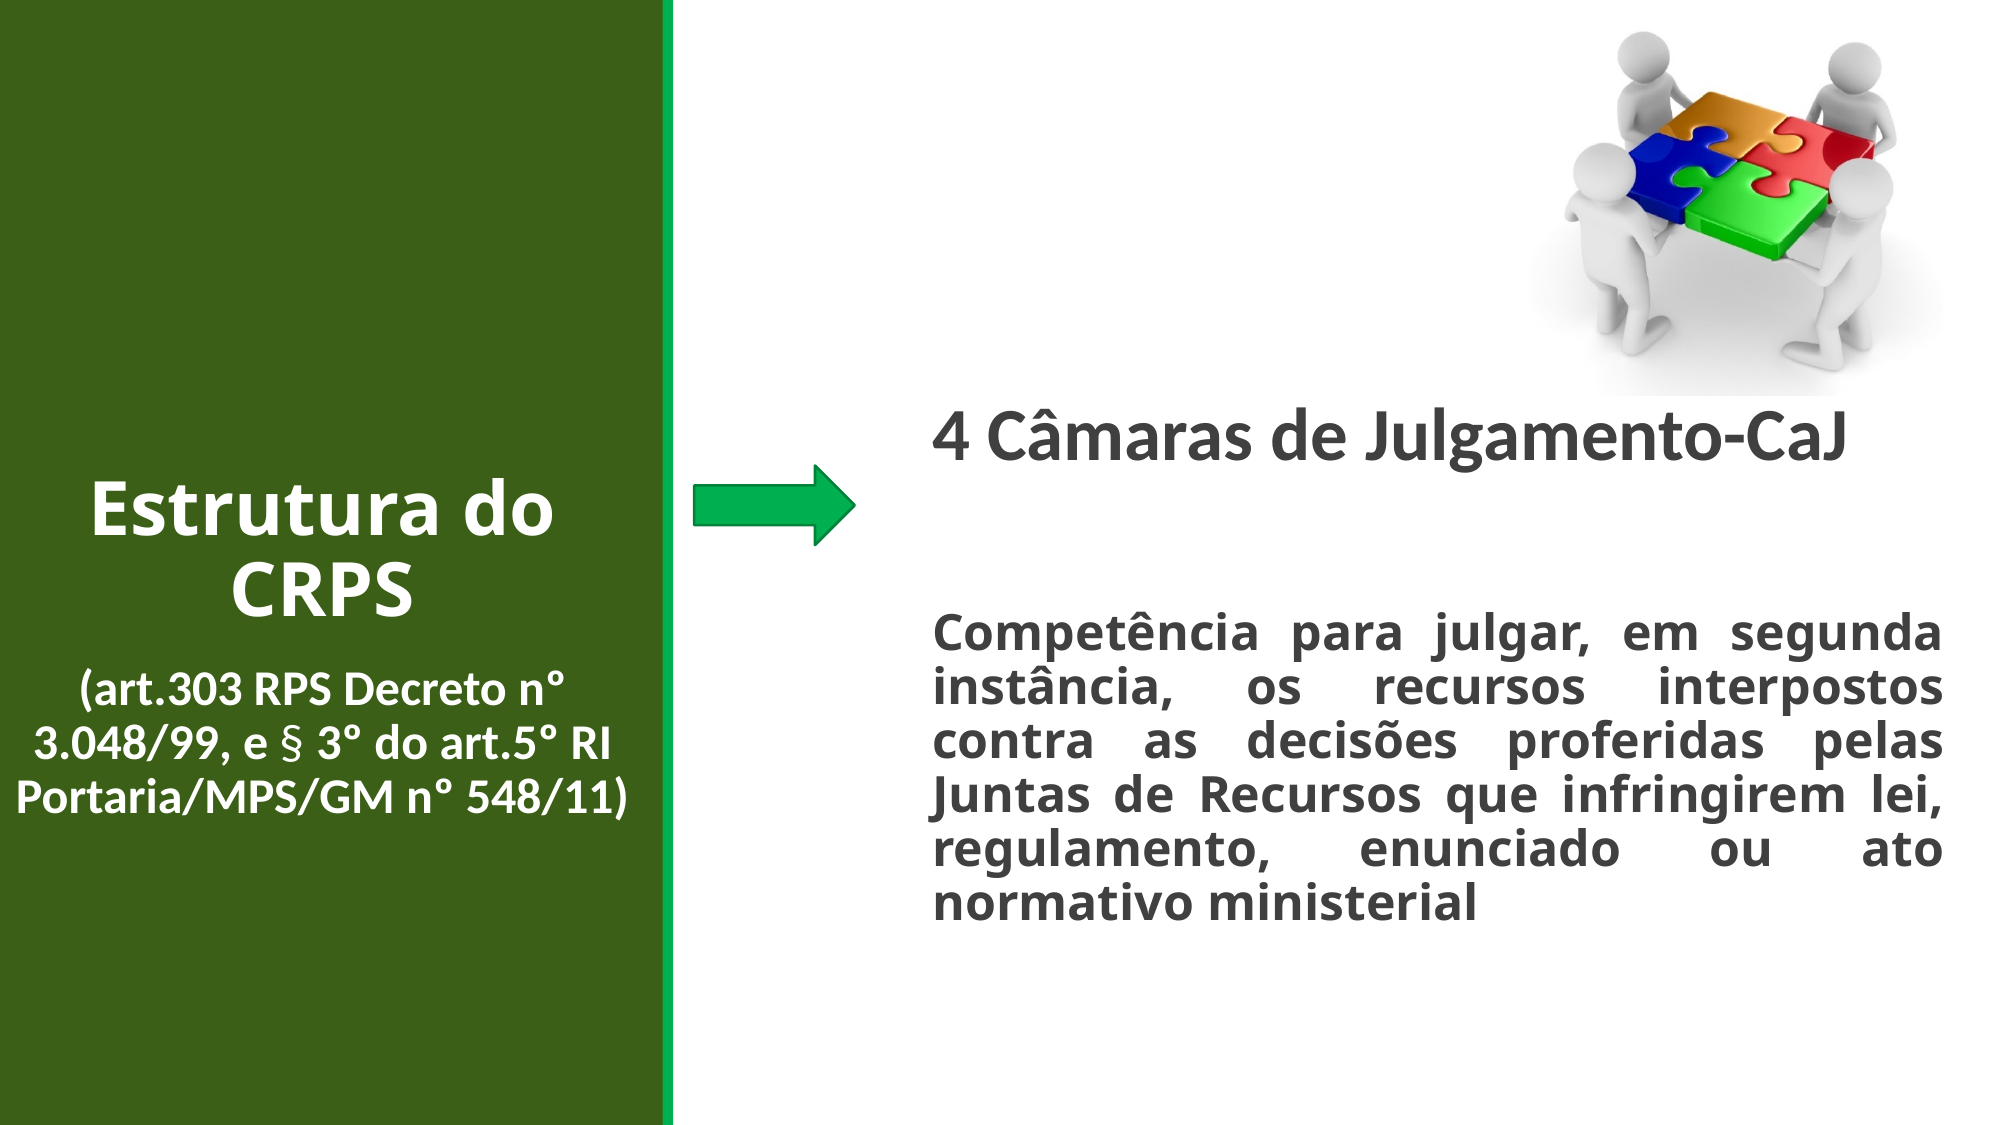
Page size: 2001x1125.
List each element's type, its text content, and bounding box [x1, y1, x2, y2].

text_box [692, 464, 856, 547]
picture [1527, 0, 1946, 397]
list 4 Câmaras de Julgamento-CaJ Competência para julgar, em segunda instância, os recursos interpostos contra as decisões proferidas pelas Juntas de Recursos que infringirem lei, regulamento, enunciado ou ato normativo ministerial [932, 269, 1945, 1069]
list Estrutura do CRPS (art.303 RPS Decreto nº 3.048/99, e § 3º do art.5º RI Portaria/MPS/GM nº 548/11) [0, 463, 646, 1089]
